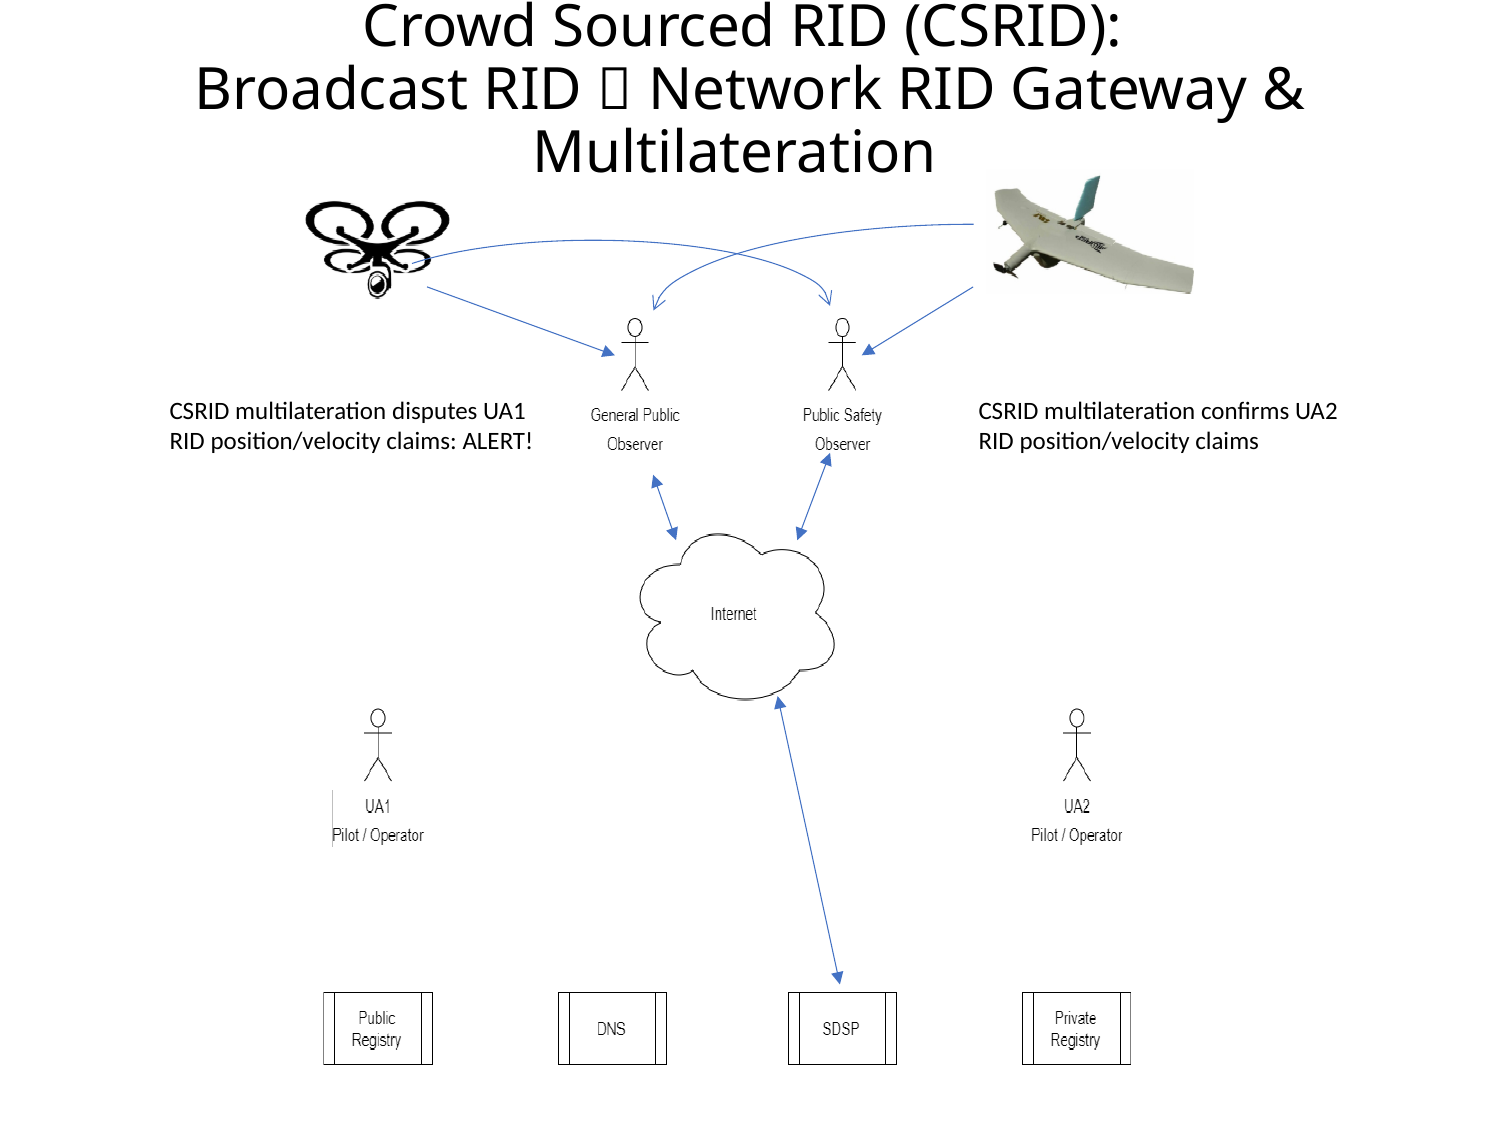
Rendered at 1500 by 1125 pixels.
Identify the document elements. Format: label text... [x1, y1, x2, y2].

picture [305, 169, 1195, 1067]
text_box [797, 452, 831, 541]
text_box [653, 474, 676, 541]
text_box Crowd Sourced RID (CSRID): Broadcast RID  Network RID Gateway & Multilateration [0, 0, 1500, 181]
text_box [777, 696, 840, 985]
text_box CSRID multilateration confirms UA2 RID position/velocity claims [1195, 387, 1378, 462]
text_box CSRID multilateration disputes UA1 RID position/velocity claims: ALERT! [154, 387, 305, 462]
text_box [427, 286, 615, 356]
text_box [861, 286, 974, 356]
